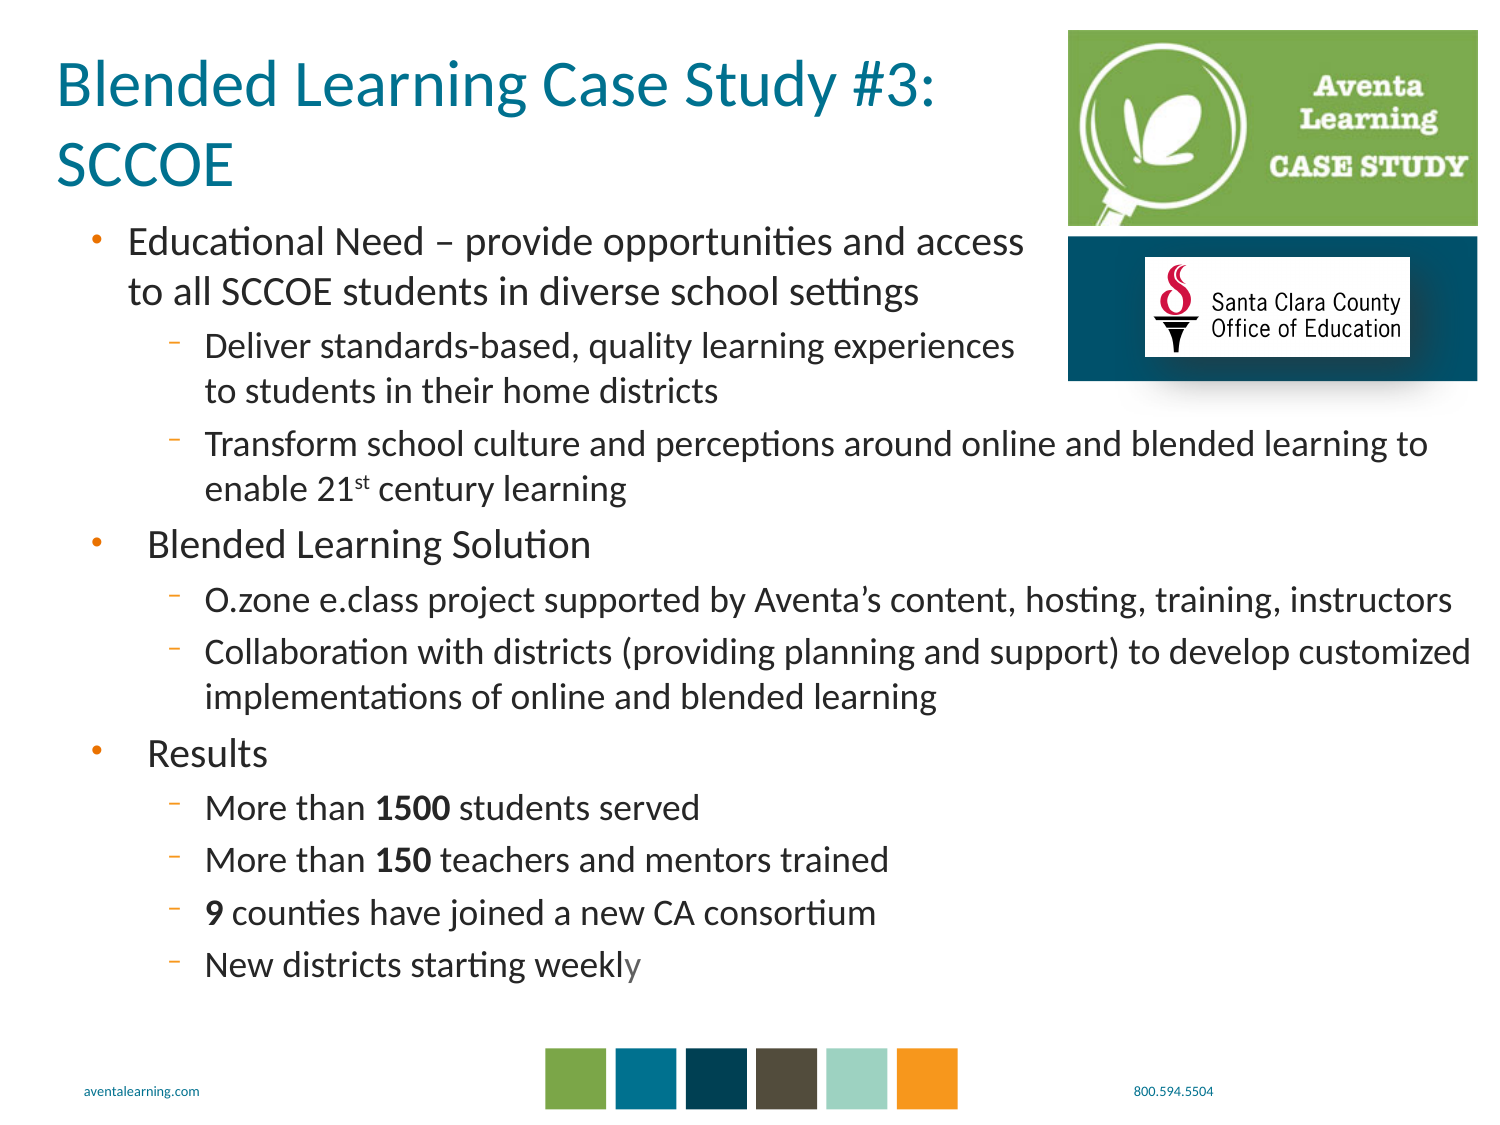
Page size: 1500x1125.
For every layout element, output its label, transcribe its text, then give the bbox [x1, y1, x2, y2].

text_box [1066, 234, 1479, 383]
picture [1202, 1087, 1210, 1094]
title Blended Learning Case Study #3: SCCOE [41, 45, 1062, 195]
picture [1167, 1087, 1172, 1096]
picture [189, 1089, 199, 1096]
picture [105, 1089, 111, 1096]
list Educational Need – provide opportunities and access to all SCCOE students in diverse school settings Deliver standards-based, quality learning experiences to students in their home districts Transform school culture and perceptions around online and blended learning to enable 21st century learning Blended Learning Solution O.zone e.class project supported by Aventa’s content, hosting, training, instructors Collaboration with districts (providing planning and support) to develop customized implementations of online and blended learning Results More than 1500 students served More than 150 teachers and mentors trained 9 counties have joined a new CA consortium New districts starting weekly [75, 206, 1495, 1007]
picture [1146, 258, 1410, 357]
picture [98, 1089, 104, 1096]
picture [1173, 1088, 1180, 1096]
picture [1067, 29, 1478, 226]
picture [1134, 1086, 1138, 1096]
